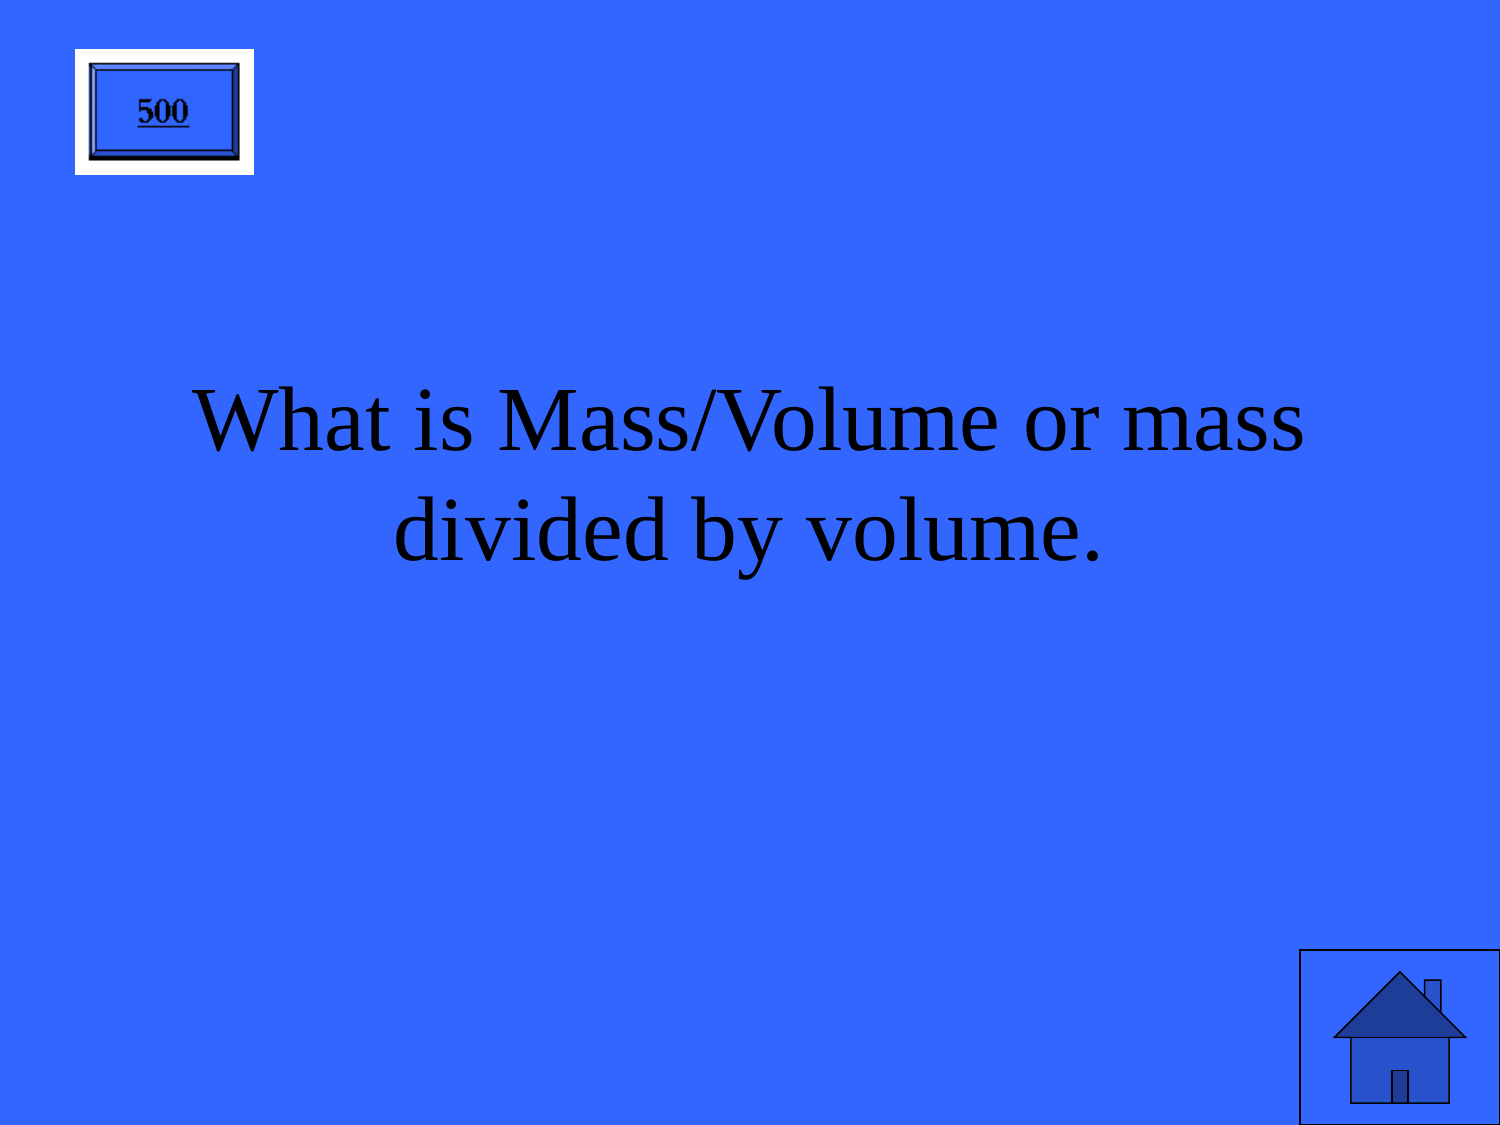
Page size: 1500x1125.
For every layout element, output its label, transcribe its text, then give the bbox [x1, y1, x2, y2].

picture [74, 49, 254, 176]
title What is Mass/Volume or mass divided by volume. [112, 374, 1388, 563]
text_box [1299, 950, 1500, 1125]
